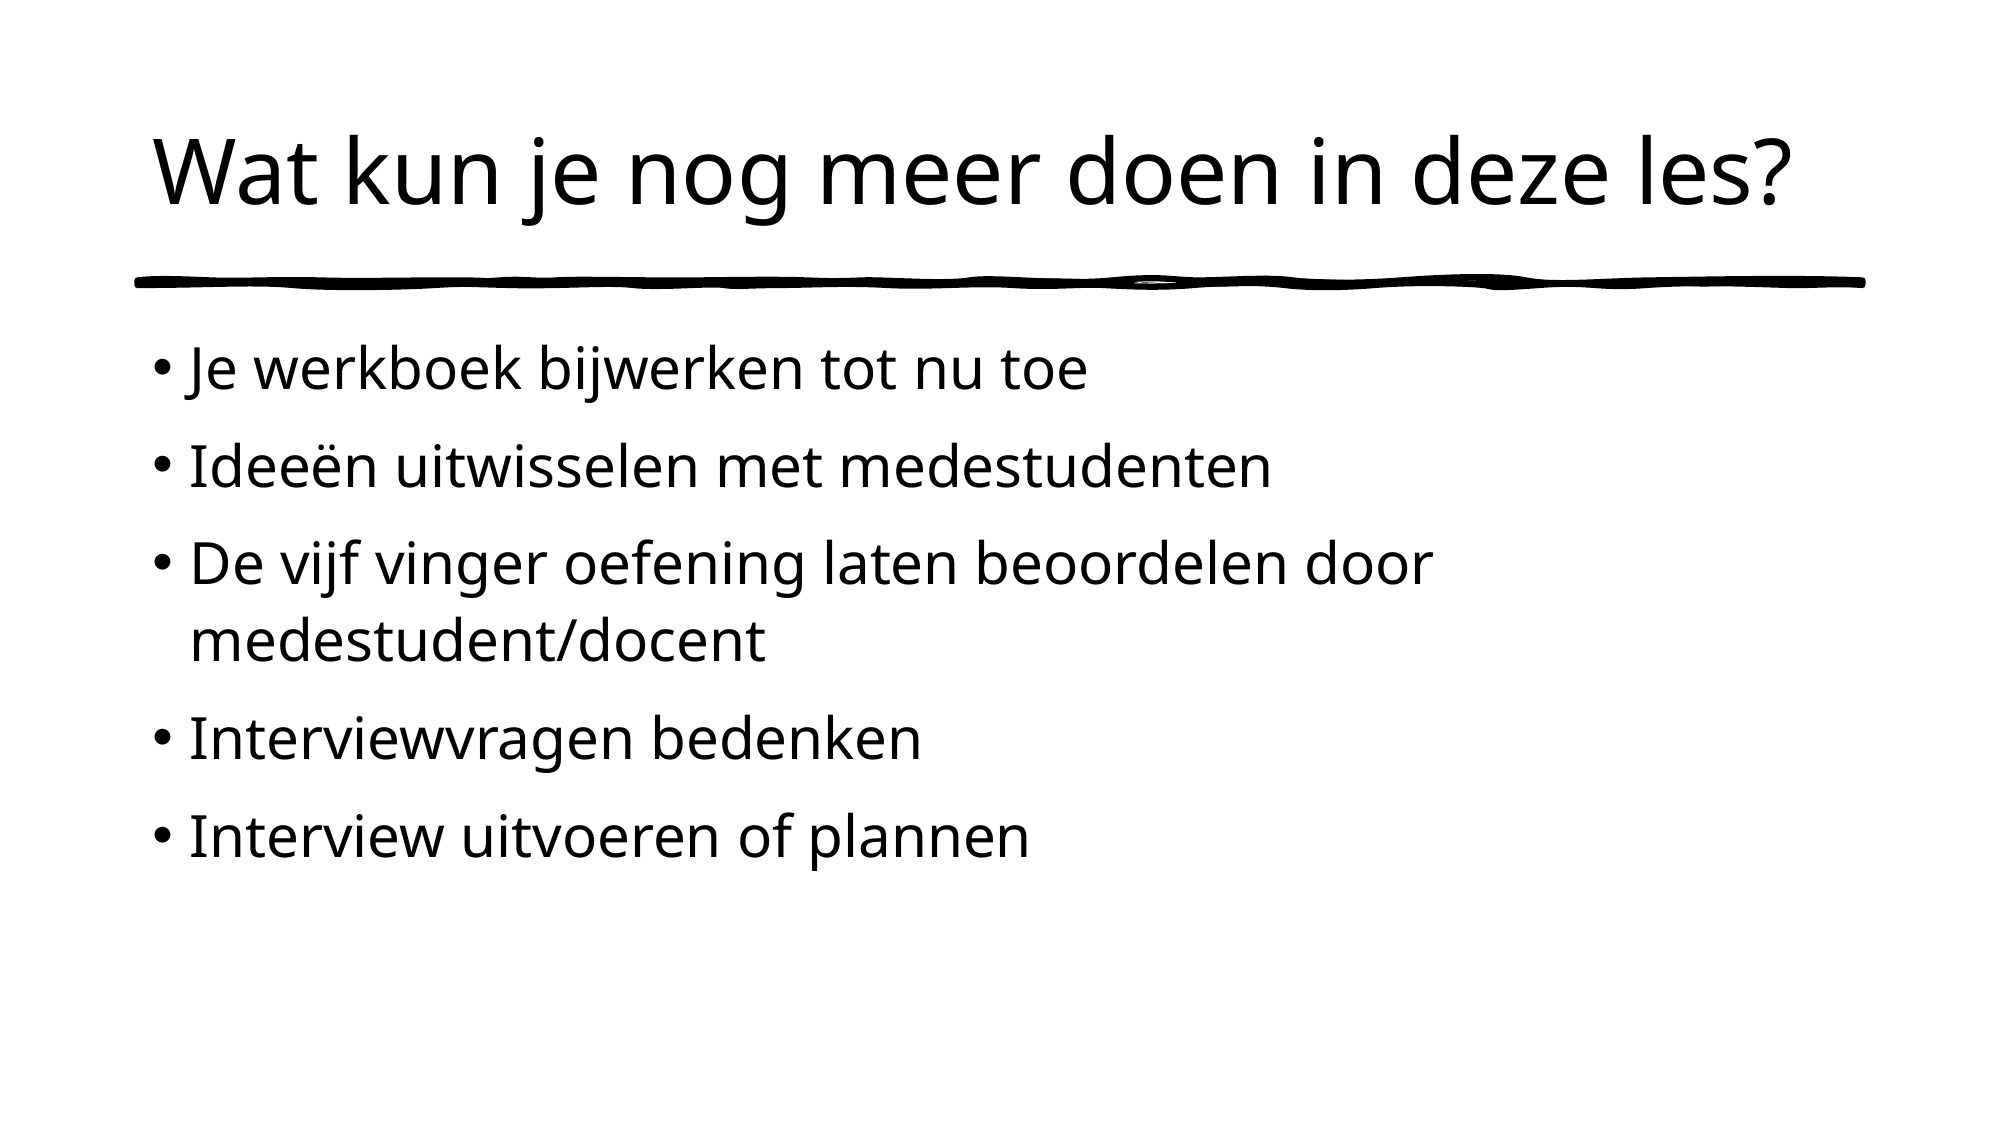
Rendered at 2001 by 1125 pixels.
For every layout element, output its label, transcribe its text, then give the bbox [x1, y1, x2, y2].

title Wat kun je nog meer doen in deze les? [137, 59, 1863, 278]
list Je werkboek bijwerken tot nu toe Ideeën uitwisselen met medestudenten De vijf vinger oefening laten beoordelen door medestudent/docent Interviewvragen bedenken Interview uitvoeren of plannen [137, 316, 1863, 1014]
